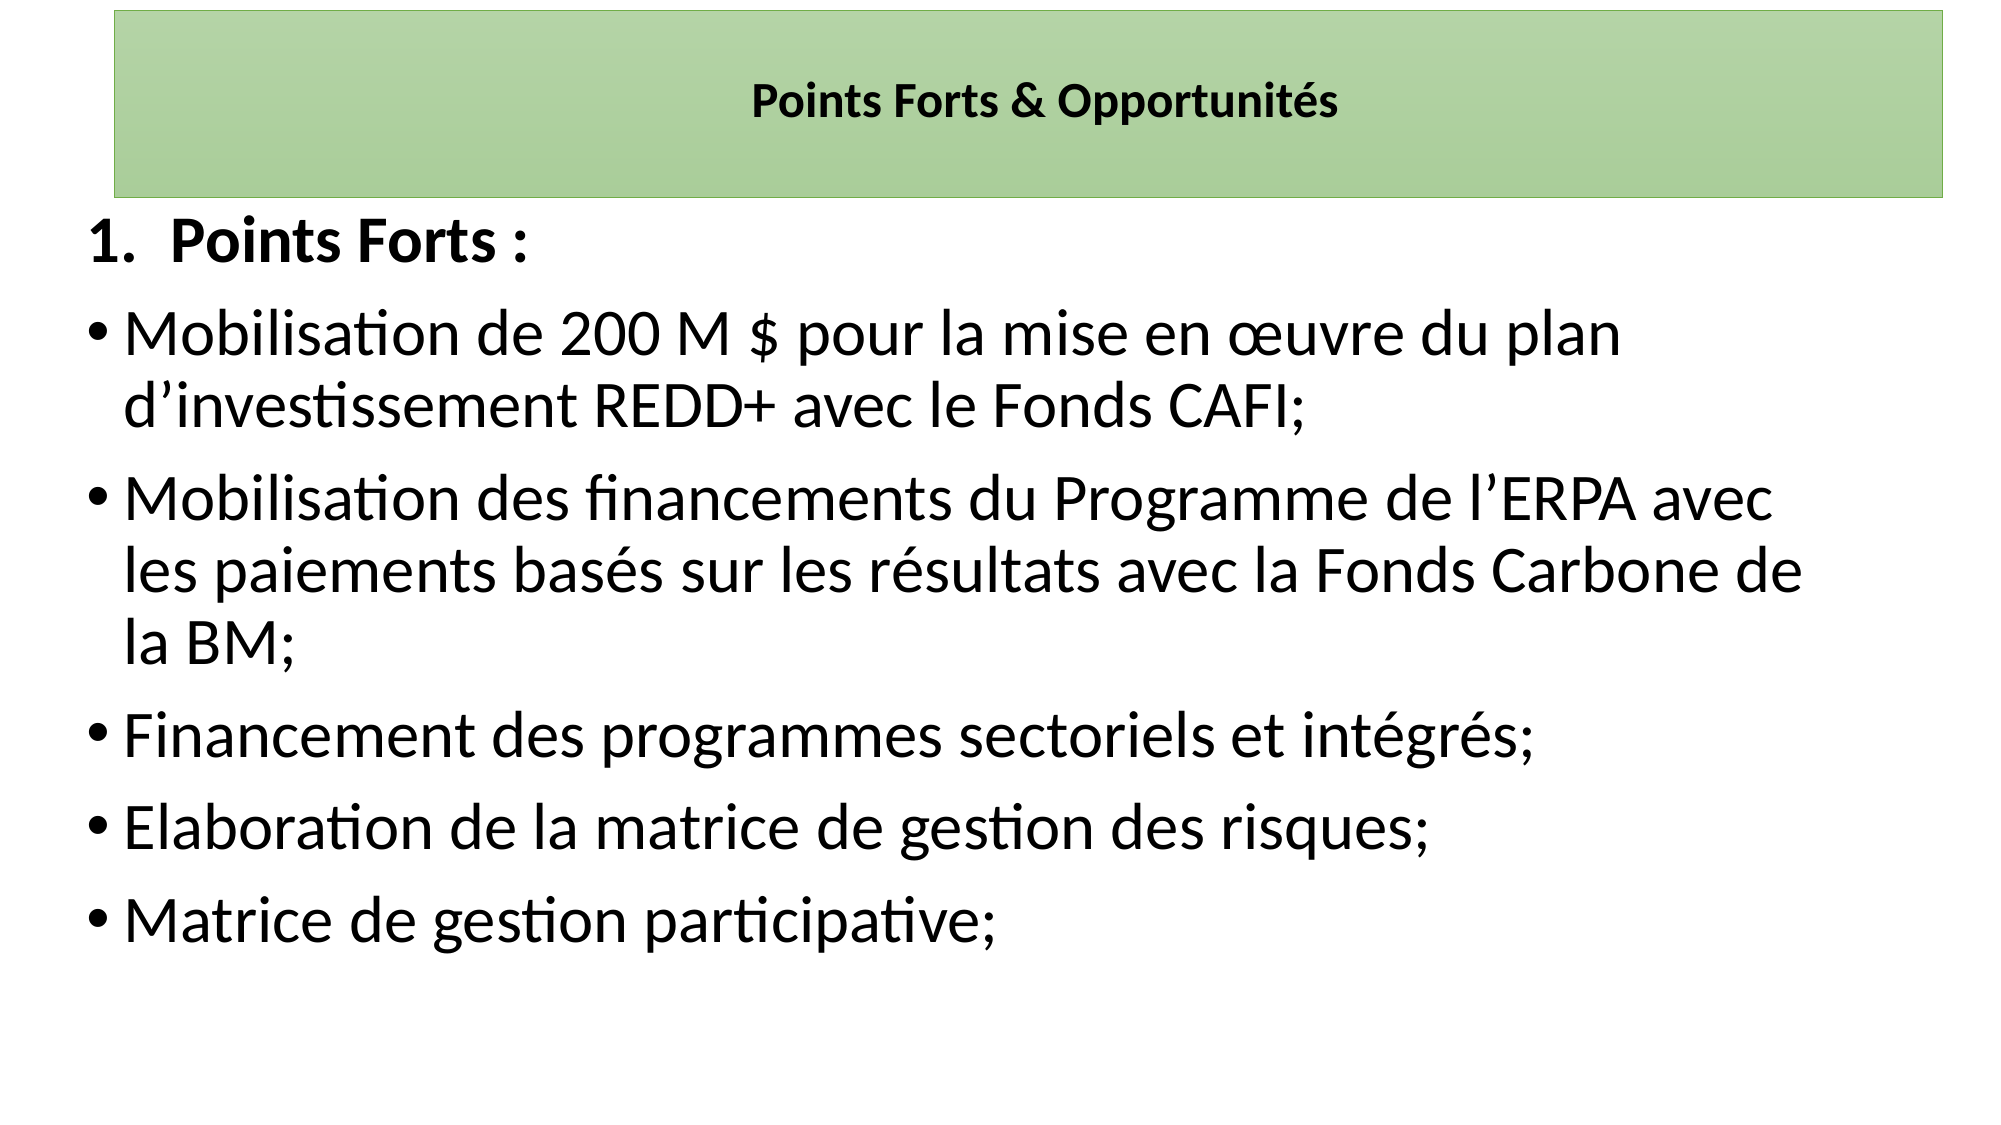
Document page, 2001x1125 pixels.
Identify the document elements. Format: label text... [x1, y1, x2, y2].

title Points Forts & Opportunités [114, 10, 1943, 198]
list Points Forts : Mobilisation de 200 M $ pour la mise en œuvre du plan d’investissement REDD+ avec le Fonds CAFI; Mobilisation des financements du Programme de l’ERPA avec les paiements basés sur les résultats avec la Fonds Carbone de la BM; Financement des programmes sectoriels et intégrés; Elaboration de la matrice de gestion des risques; Matrice de gestion participative; [71, 197, 1850, 1125]
